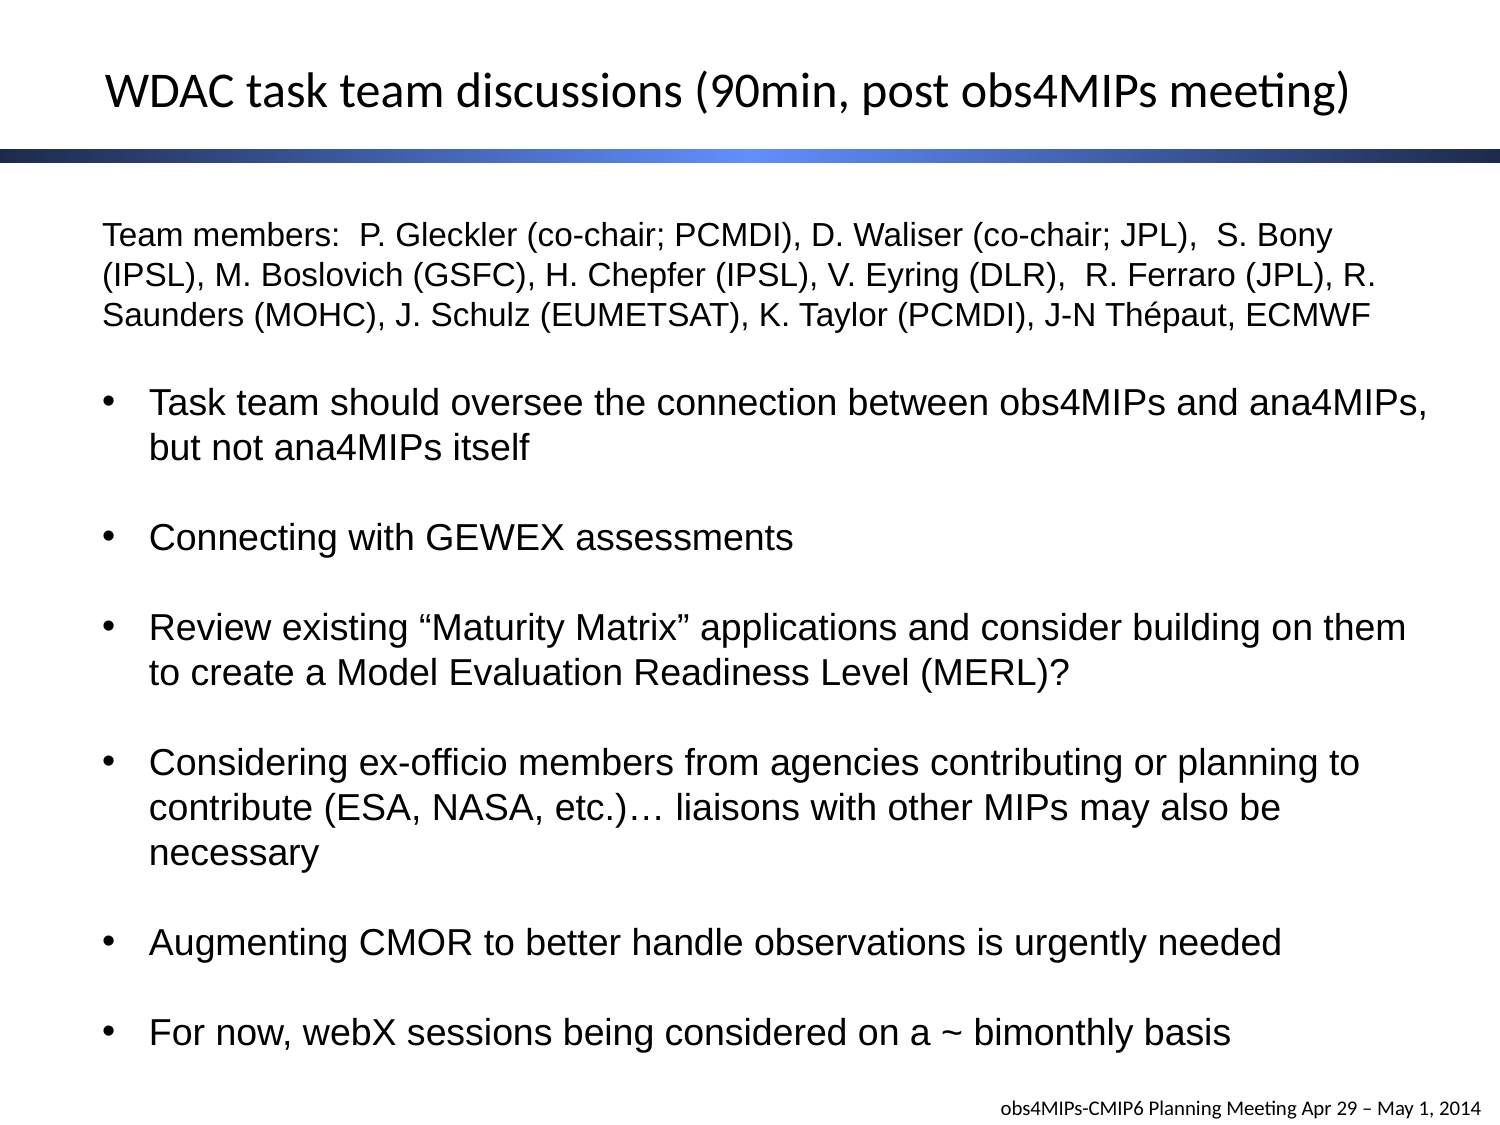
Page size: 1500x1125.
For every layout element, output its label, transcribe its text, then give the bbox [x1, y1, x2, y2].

text_box Team members: P. Gleckler (co-chair; PCMDI), D. Waliser (co-chair; JPL), S. Bony (IPSL), M. Boslovich (GSFC), H. Chepfer (IPSL), V. Eyring (DLR), R. Ferraro (JPL), R. Saunders (MOHC), J. Schulz (EUMETSAT), K. Taylor (PCMDI), J-N Thépaut, ECMWF Task team should oversee the connection between obs4MIPs and ana4MIPs, but not ana4MIPs itself Connecting with GEWEX assessments Review existing “Maturity Matrix” applications and consider building on them to create a Model Evaluation Readiness Level (MERL)? Considering ex-officio members from agencies contributing or planning to contribute (ESA, NASA, etc.)… liaisons with other MIPs may also be necessary Augmenting CMOR to better handle observations is urgently needed For now, webX sessions being considered on a ~ bimonthly basis [87, 205, 1449, 1125]
text_box WDAC task team discussions (90min, post obs4MIPs meeting) [90, 50, 1367, 126]
